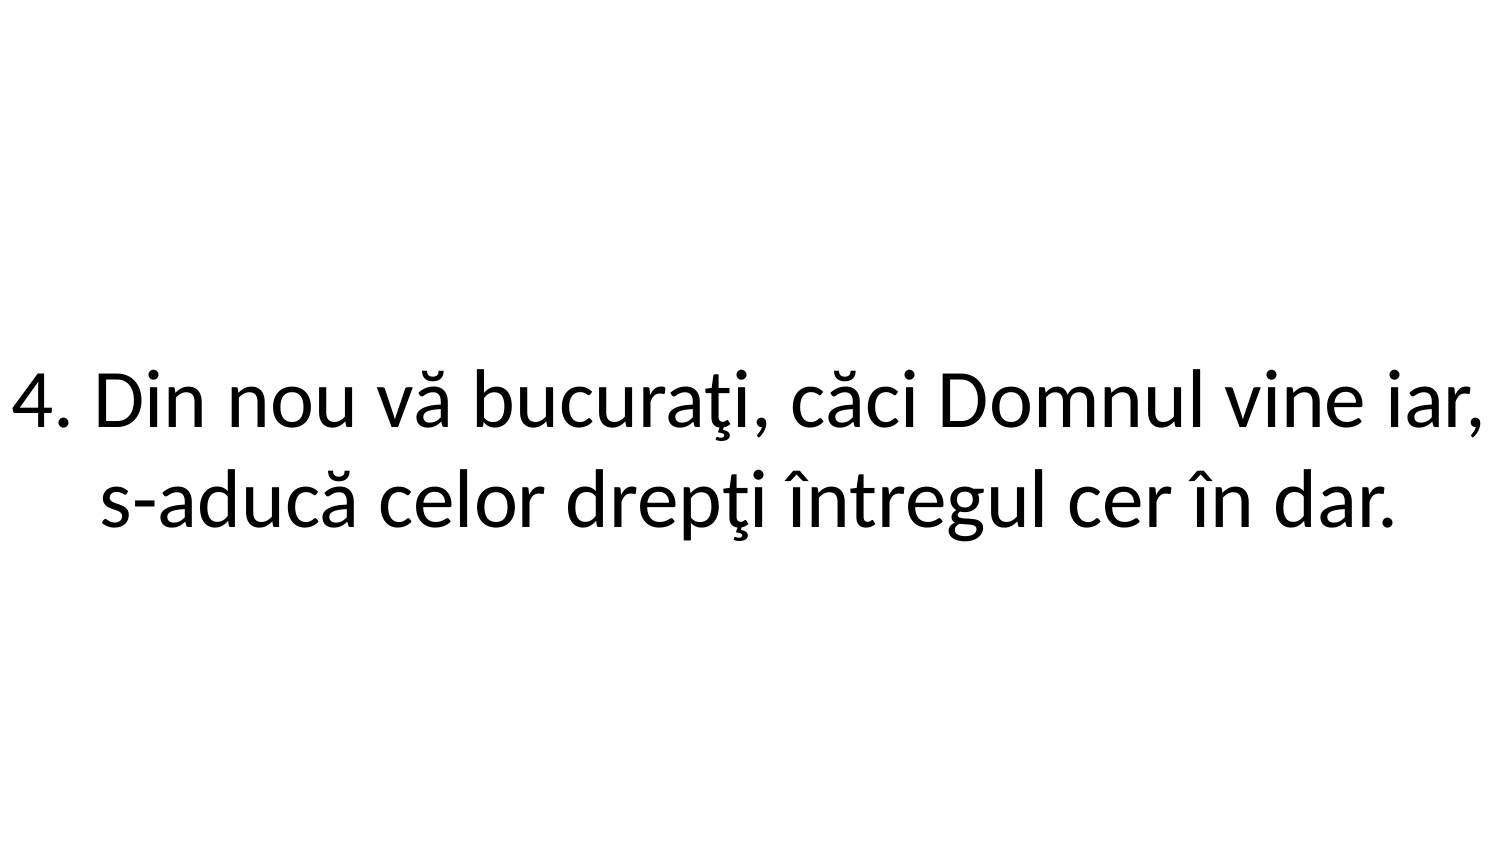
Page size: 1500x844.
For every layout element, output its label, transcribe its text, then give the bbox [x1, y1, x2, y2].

text_box 4. Din nou vă bucuraţi, căci Domnul vine iar, s-aducă celor drepţi întregul cer în dar. [0, 292, 1500, 552]
